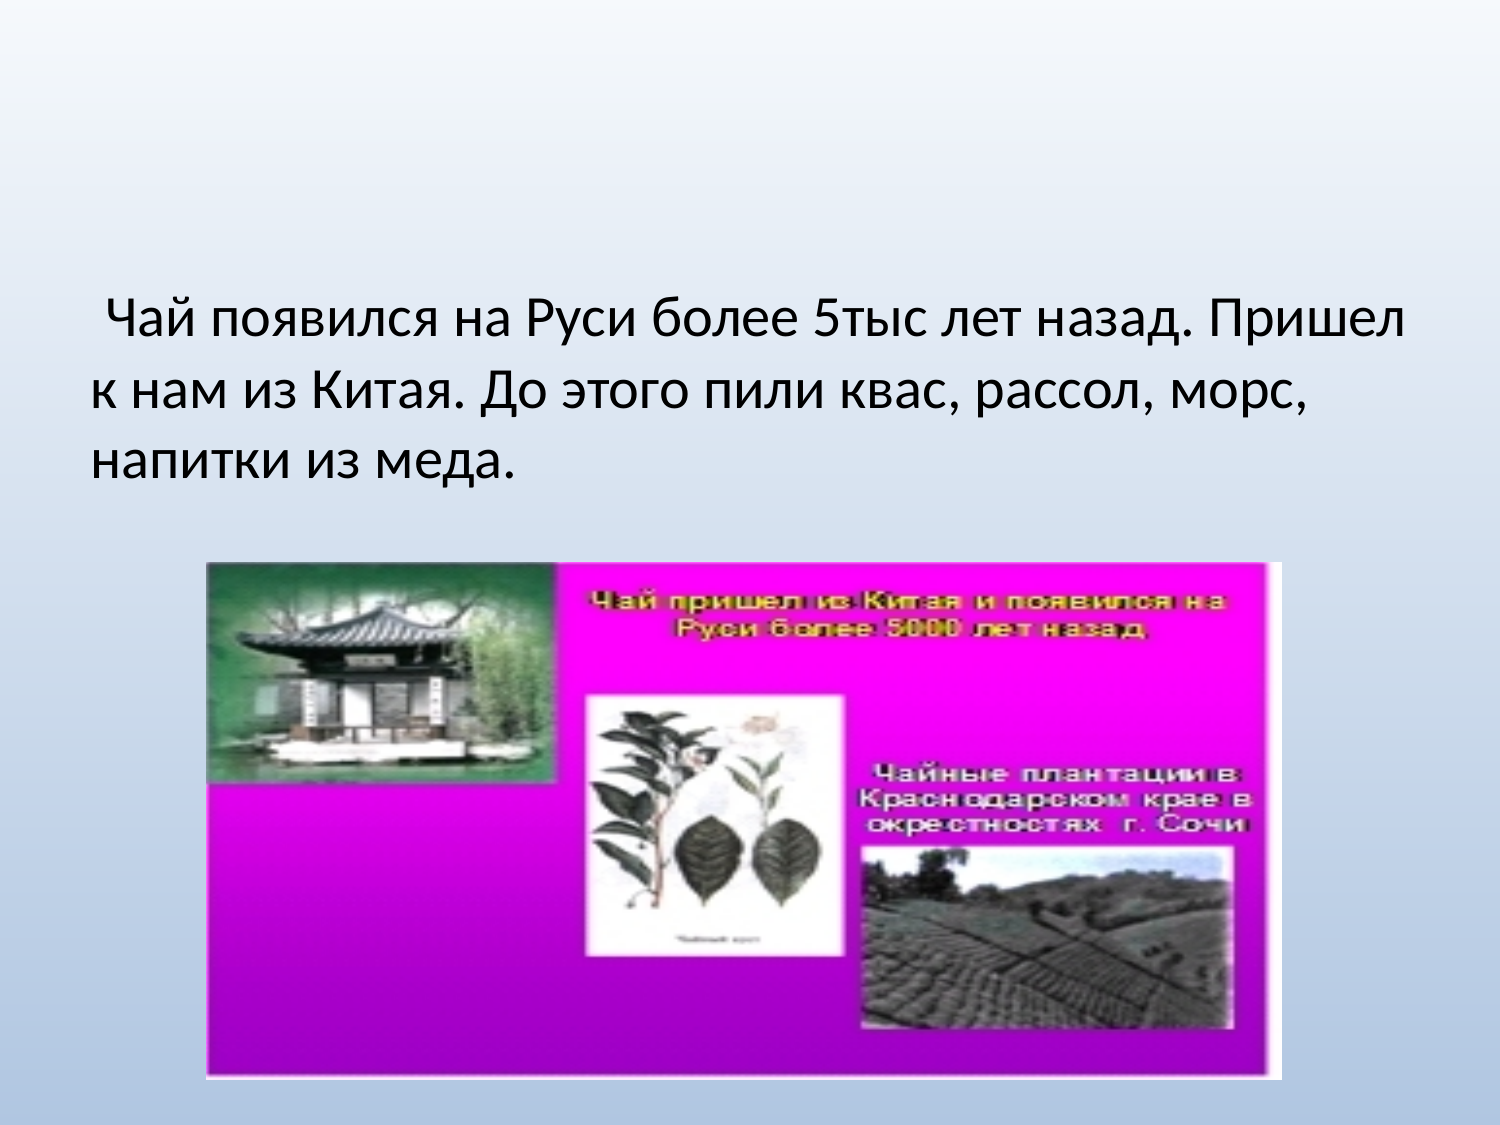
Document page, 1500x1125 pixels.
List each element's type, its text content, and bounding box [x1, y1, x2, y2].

list Чай появился на Руси более 5тыс лет назад. Пришел к нам из Китая. До этого пили квас, рассол, морс, напитки из меда. [75, 262, 1425, 1005]
picture [206, 562, 1282, 1081]
